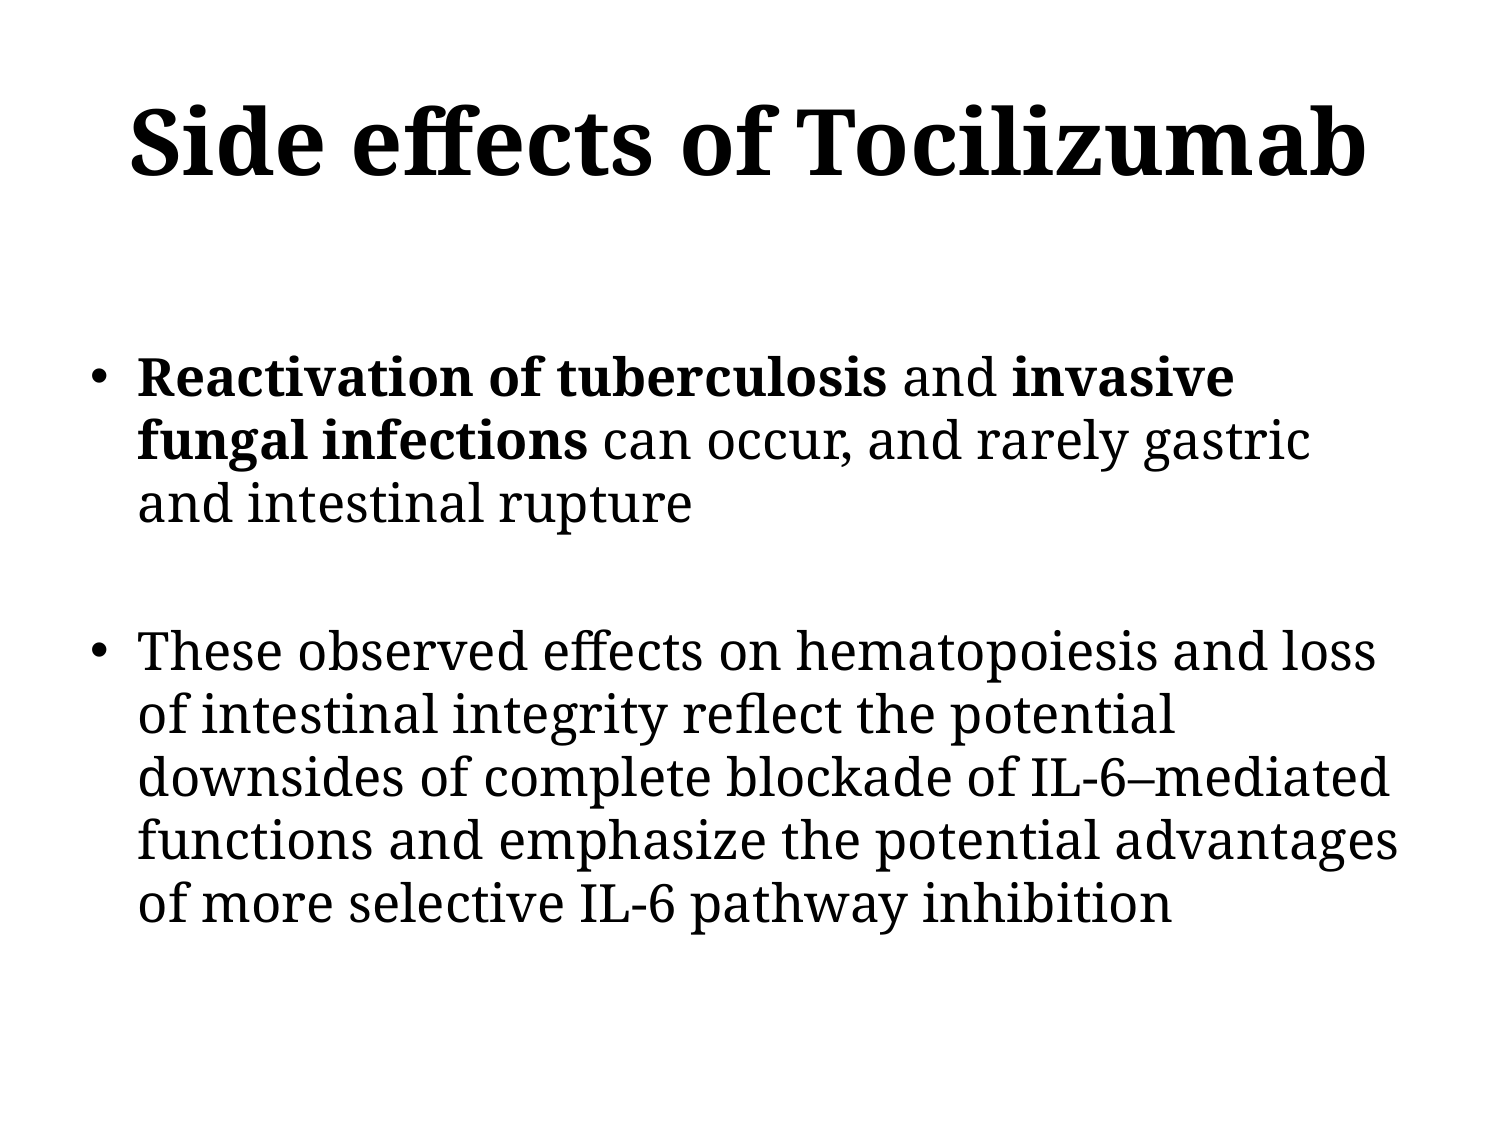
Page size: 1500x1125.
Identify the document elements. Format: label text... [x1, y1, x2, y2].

title Side effects of Tocilizumab [75, 45, 1425, 233]
list Reactivation of tuberculosis and invasive fungal infections can occur, and rarely gastric and intestinal rupture These observed effects on hematopoiesis and loss of intestinal integrity reflect the potential downsides of complete blockade of IL-6–mediated functions and emphasize the potential advantages of more selective IL-6 pathway inhibition [75, 262, 1425, 1005]
